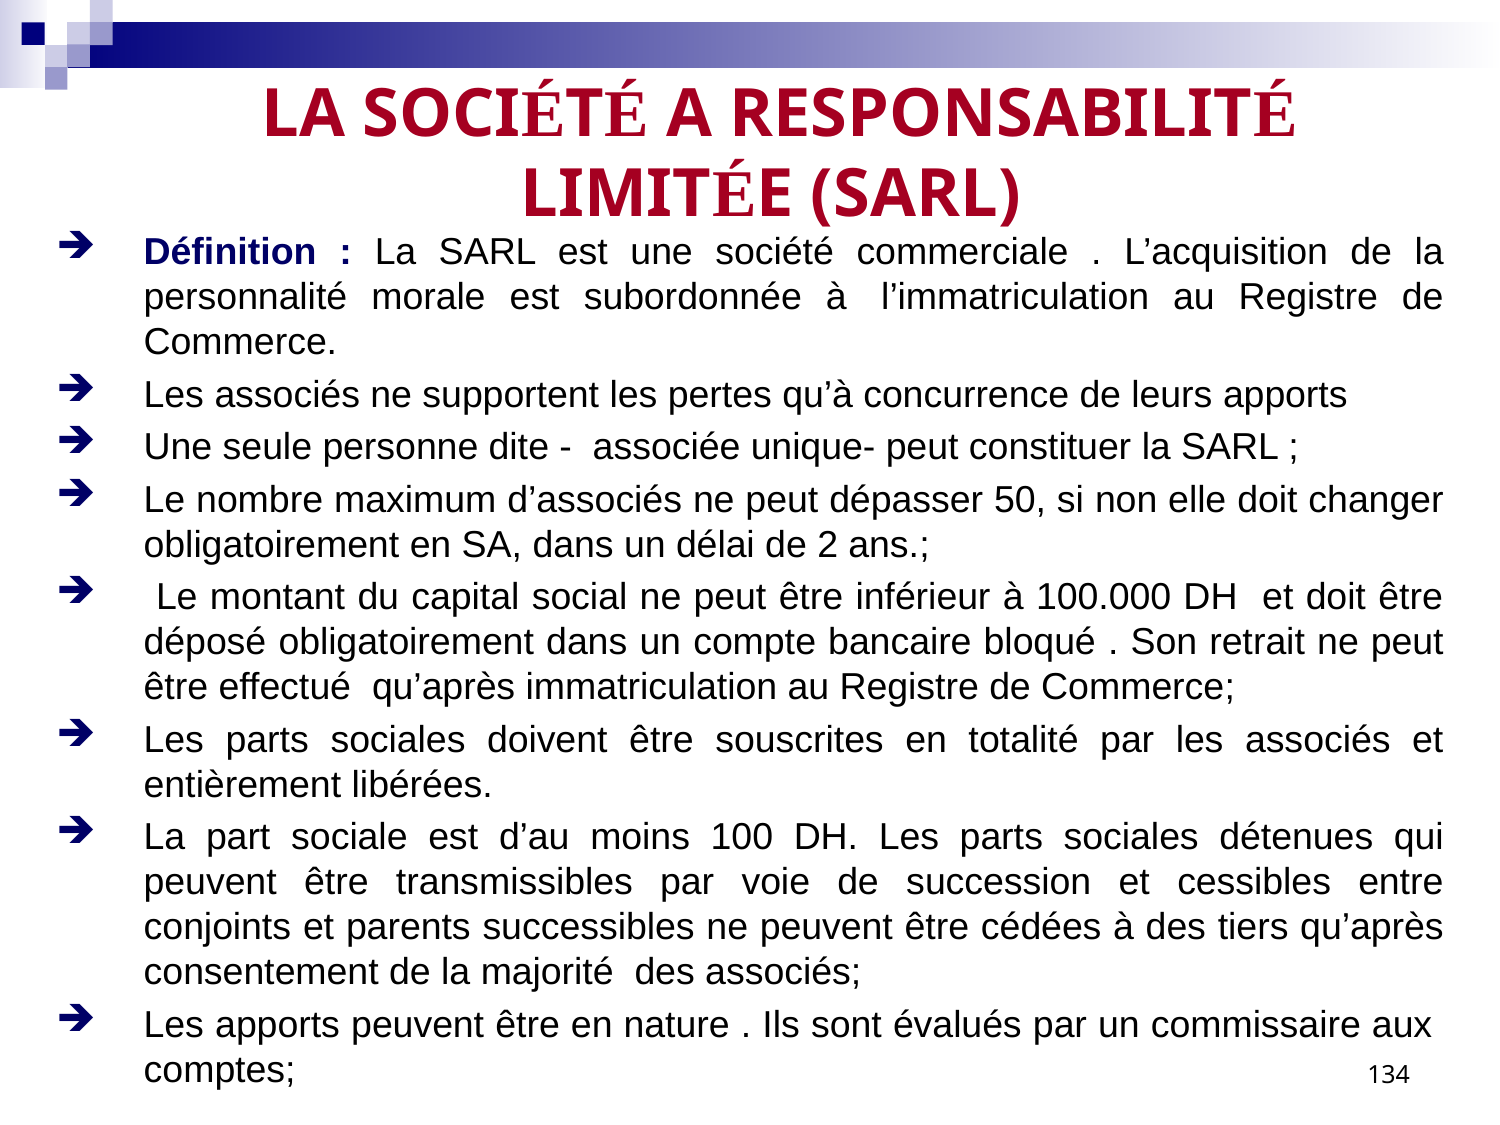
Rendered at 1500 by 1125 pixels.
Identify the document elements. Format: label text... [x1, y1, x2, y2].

list Définition : La SARL est une société commerciale . L’acquisition de la personnalité morale est subordonnée à l’immatriculation au Registre de Commerce. Les associés ne supportent les pertes qu’à concurrence de leurs apports Une seule personne dite - associée unique- peut constituer la SARL ; Le nombre maximum d’associés ne peut dépasser 50, si non elle doit changer obligatoirement en SA, dans un délai de 2 ans.; Le montant du capital social ne peut être inférieur à 100.000 DH et doit être déposé obligatoirement dans un compte bancaire bloqué . Son retrait ne peut être effectué qu’après immatriculation au Registre de Commerce; Les parts sociales doivent être souscrites en totalité par les associés et entièrement libérées. La part sociale est d’au moins 100 DH. Les parts sociales détenues qui peuvent être transmissibles par voie de succession et cessibles entre conjoints et parents successibles ne peuvent être cédées à des tiers qu’après consentement de la majorité des associés; Les apports peuvent être en nature . Ils sont évalués par un commissaire aux comptes; [41, 220, 1459, 1120]
title LA SOCIÉTÉ A RESPONSABILITÉ LIMITÉE (SARL) [135, 78, 1424, 220]
